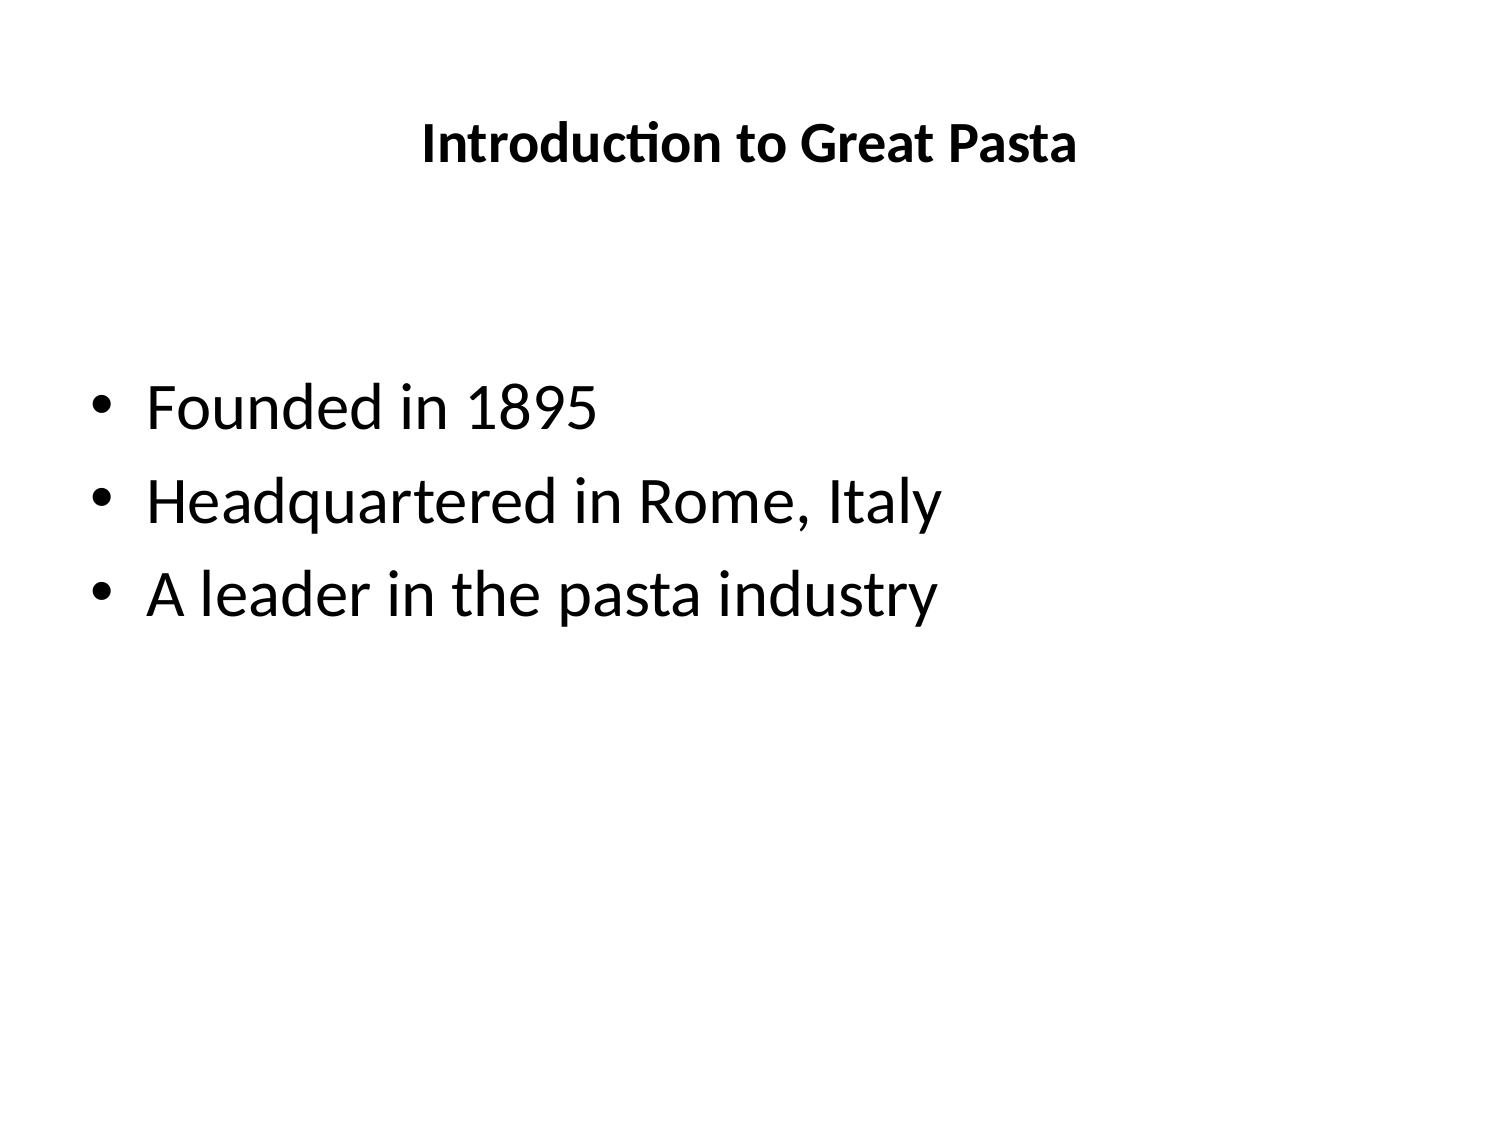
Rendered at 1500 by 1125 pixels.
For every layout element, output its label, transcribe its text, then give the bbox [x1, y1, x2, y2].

title Introduction to Great Pasta [75, 45, 1425, 233]
list Founded in 1895 Headquartered in Rome, Italy A leader in the pasta industry [75, 262, 1425, 1005]
